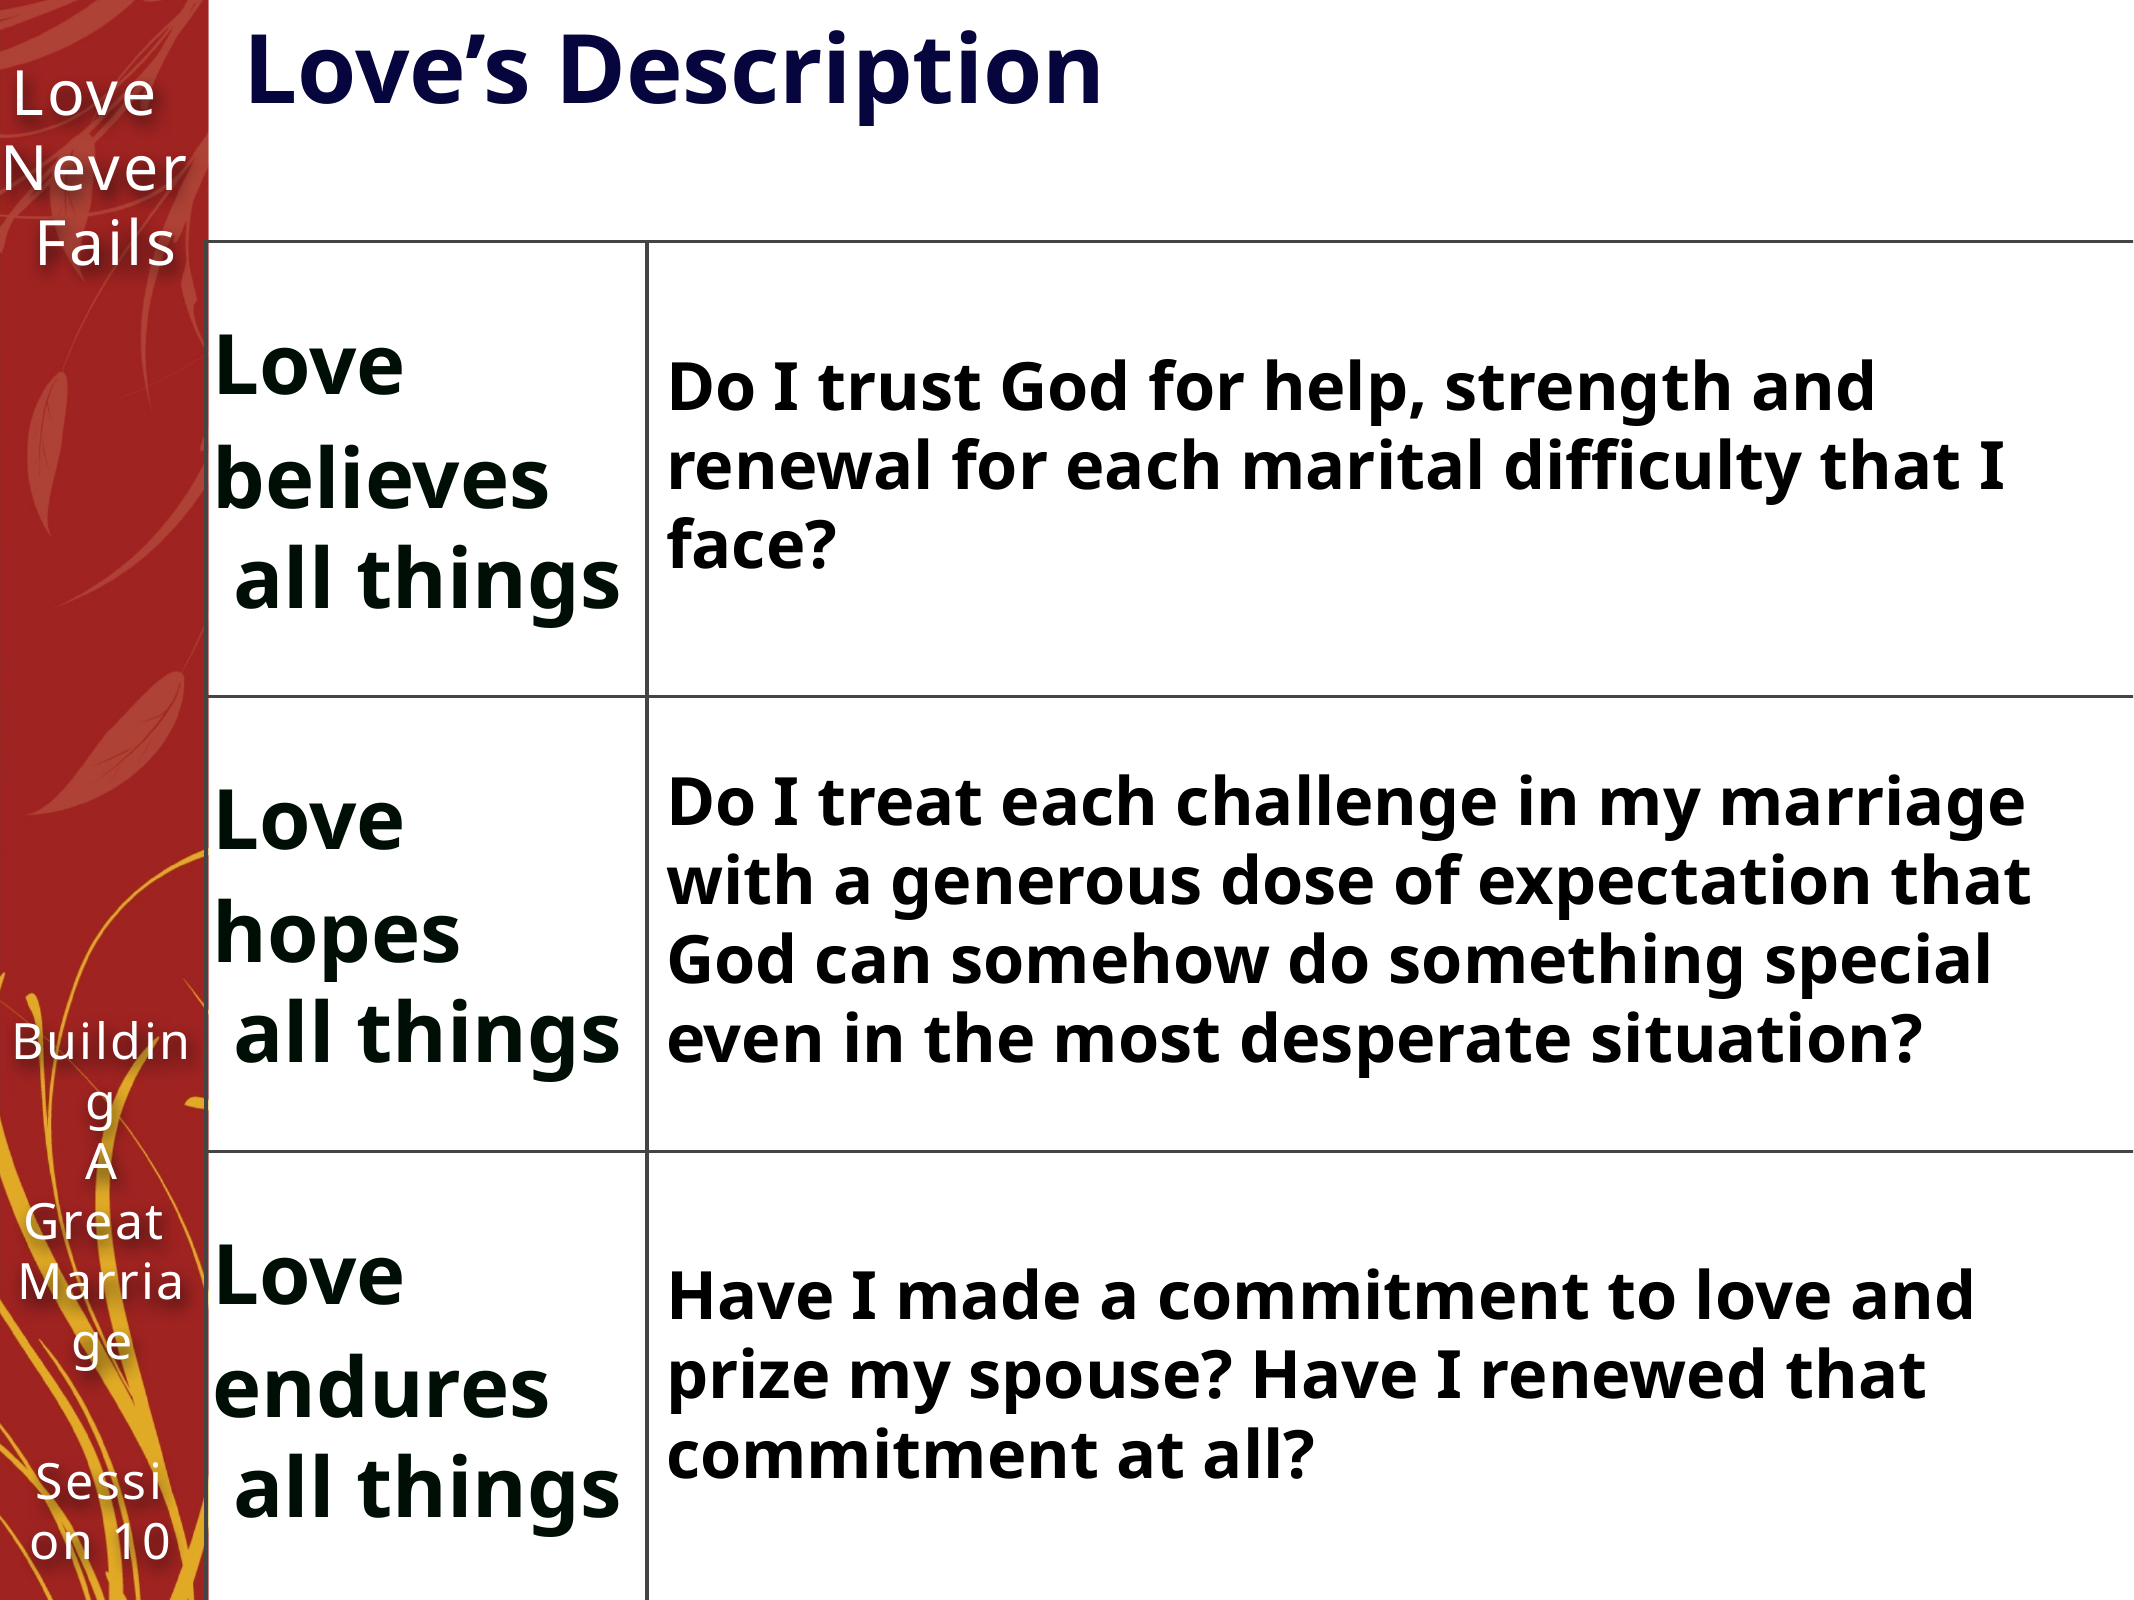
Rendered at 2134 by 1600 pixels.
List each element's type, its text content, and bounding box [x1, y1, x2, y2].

picture [0, 0, 208, 1600]
table_cell Do I treat each challenge in my marriage with a generous dose of expectation that God can somehow do something special even in the most desperate situation? [649, 698, 2134, 1150]
table_cell Love hopes all things [208, 698, 645, 1150]
table_cell Have I made a commitment to love and prize my spouse? Have I renewed that commitment at all? [649, 1153, 2134, 1600]
text_box Love’s Description [235, 0, 1896, 132]
table_header Love believes all things [208, 243, 645, 695]
table_cell Love endures all things [208, 1153, 645, 1600]
table_header Do I trust God for help, strength and renewal for each marital difficulty that I face? [649, 243, 2134, 695]
